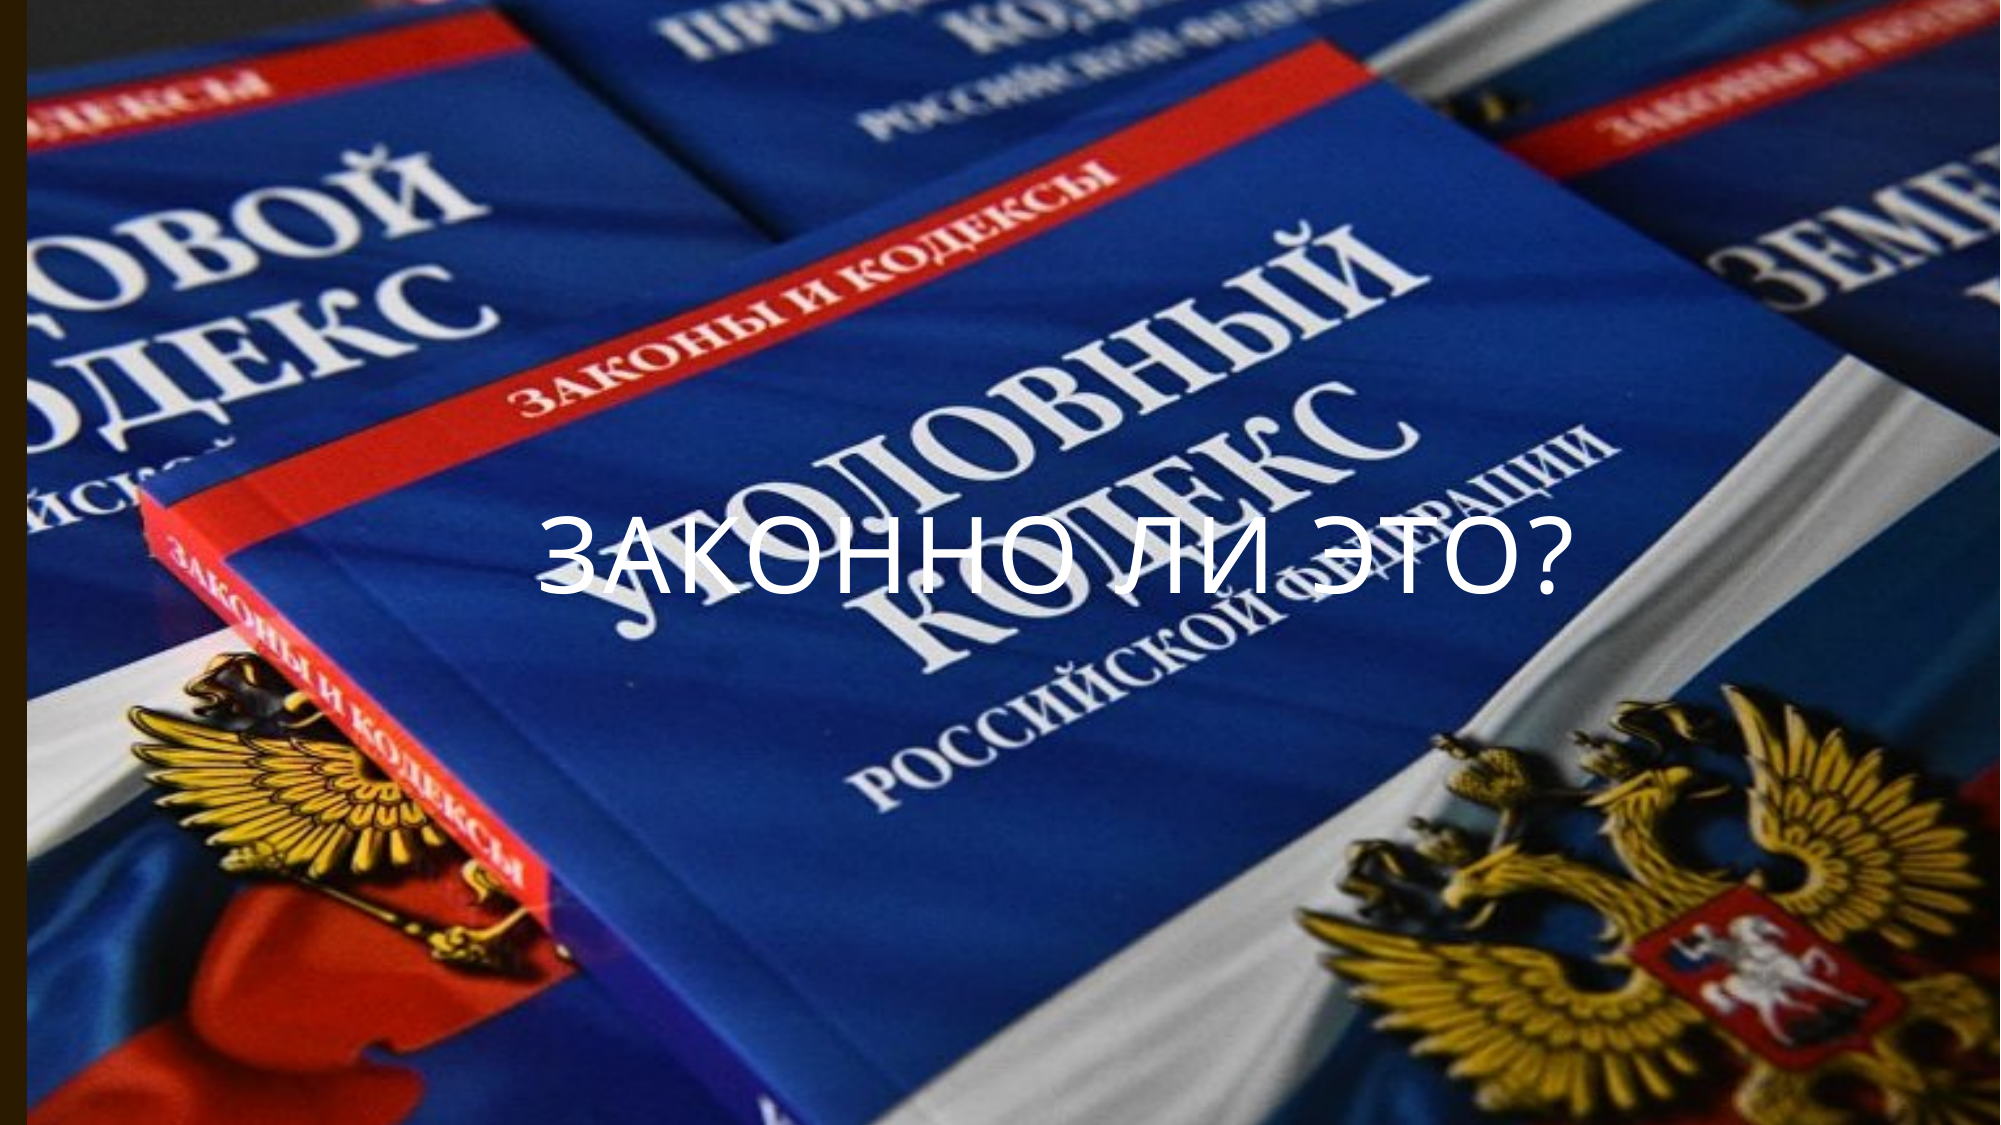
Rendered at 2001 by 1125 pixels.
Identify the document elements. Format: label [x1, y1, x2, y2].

list [27, 0, 2000, 1125]
